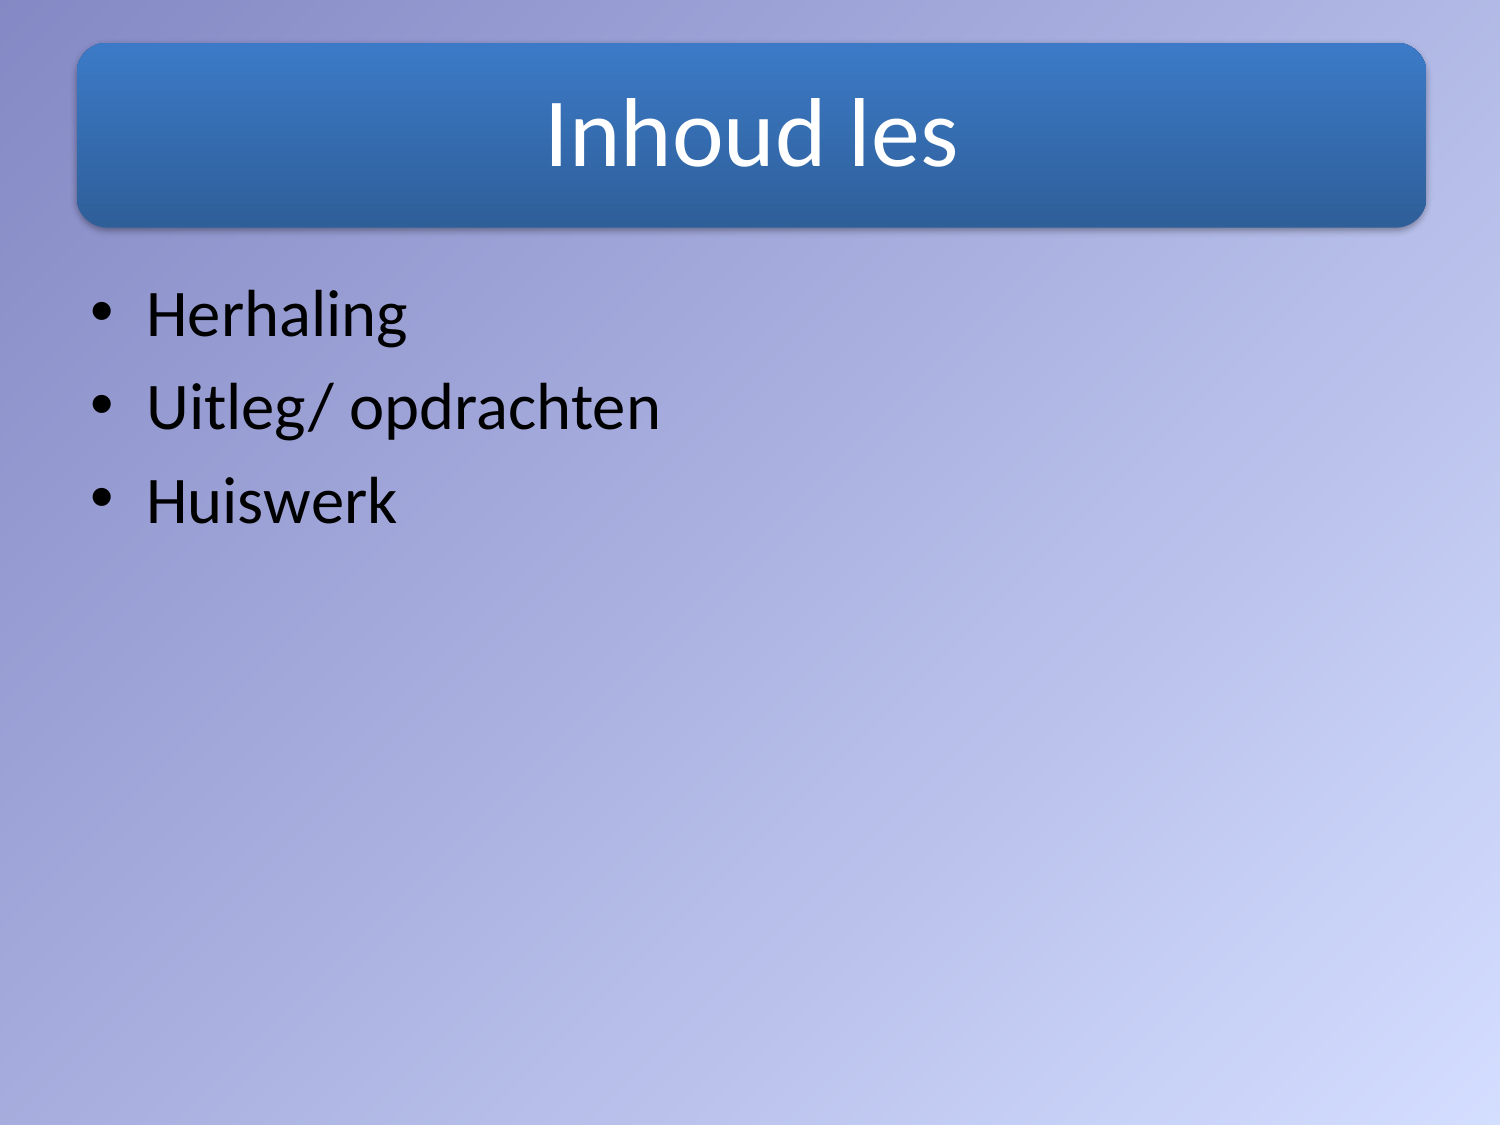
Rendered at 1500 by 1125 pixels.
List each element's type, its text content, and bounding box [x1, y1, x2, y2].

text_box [76, 42, 1427, 231]
list Herhaling Uitleg/ opdrachten Huiswerk [75, 262, 1425, 1005]
